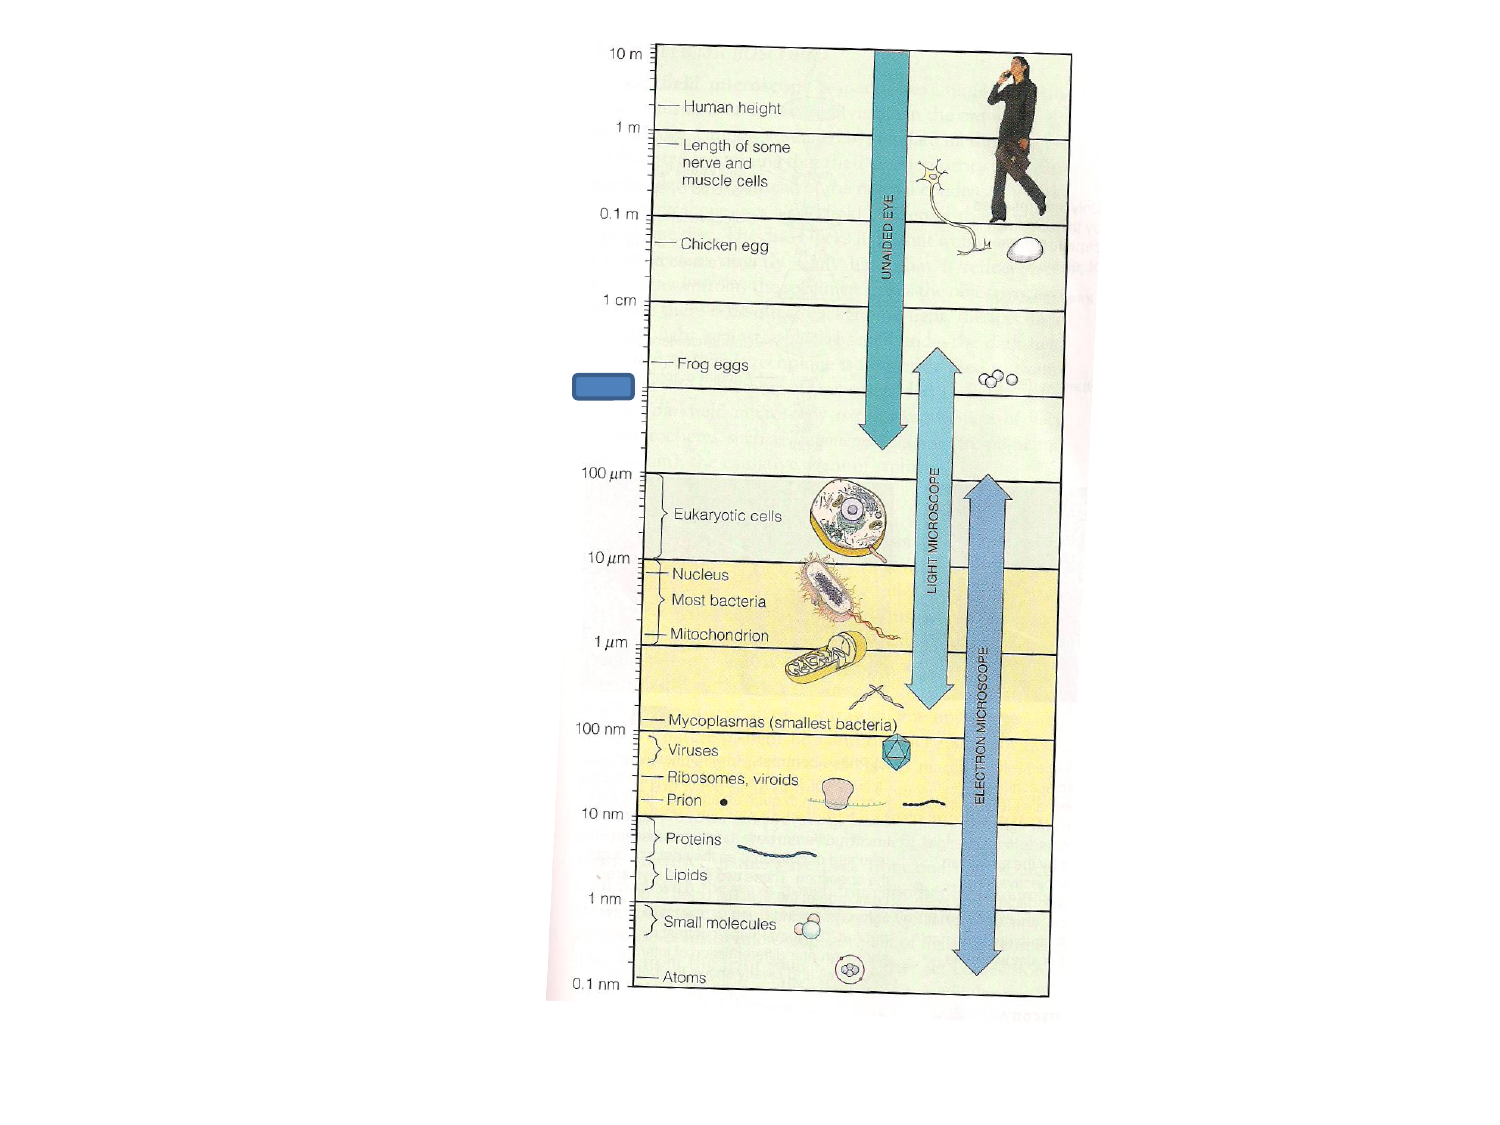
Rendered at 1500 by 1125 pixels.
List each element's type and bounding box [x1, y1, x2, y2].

picture [546, 12, 1109, 1024]
